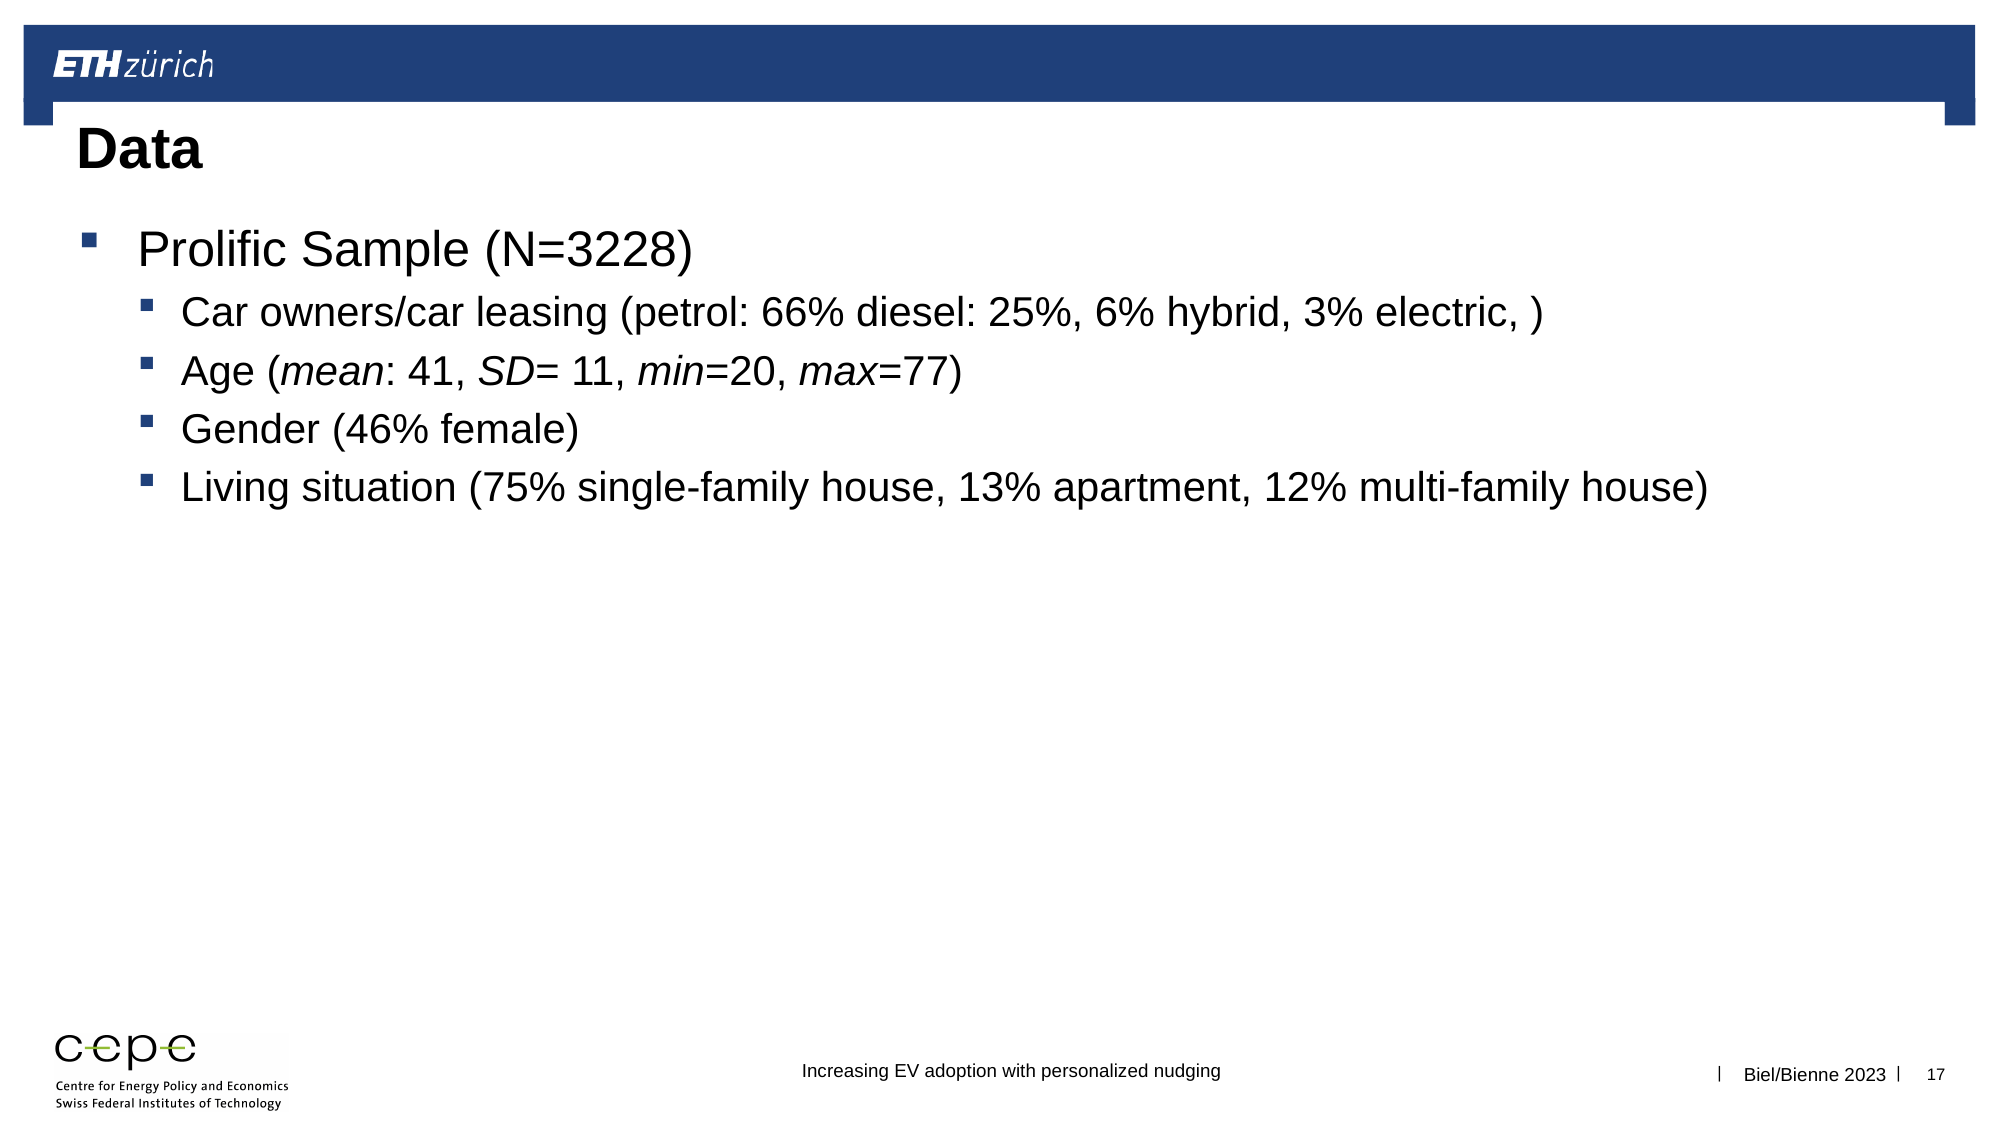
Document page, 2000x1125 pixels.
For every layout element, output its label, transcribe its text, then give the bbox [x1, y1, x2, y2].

text_box Biel/Bienne 2023 [1728, 1054, 1906, 1125]
title Data [53, 101, 1945, 262]
text_box Increasing EV adoption with personalized nudging [787, 1051, 1709, 1125]
picture [54, 1033, 289, 1112]
list Prolific Sample (N=3228) Car owners/car leasing (petrol: 66% diesel: 25%, 6% hybrid, 3% electric, ) Age (mean: 41, SD= 11, min=20, max=77) Gender (46% female) Living situation (75% single-family house, 13% apartment, 12% multi-family house) [54, 216, 1947, 908]
slide_number 17 [1906, 1034, 1966, 1112]
